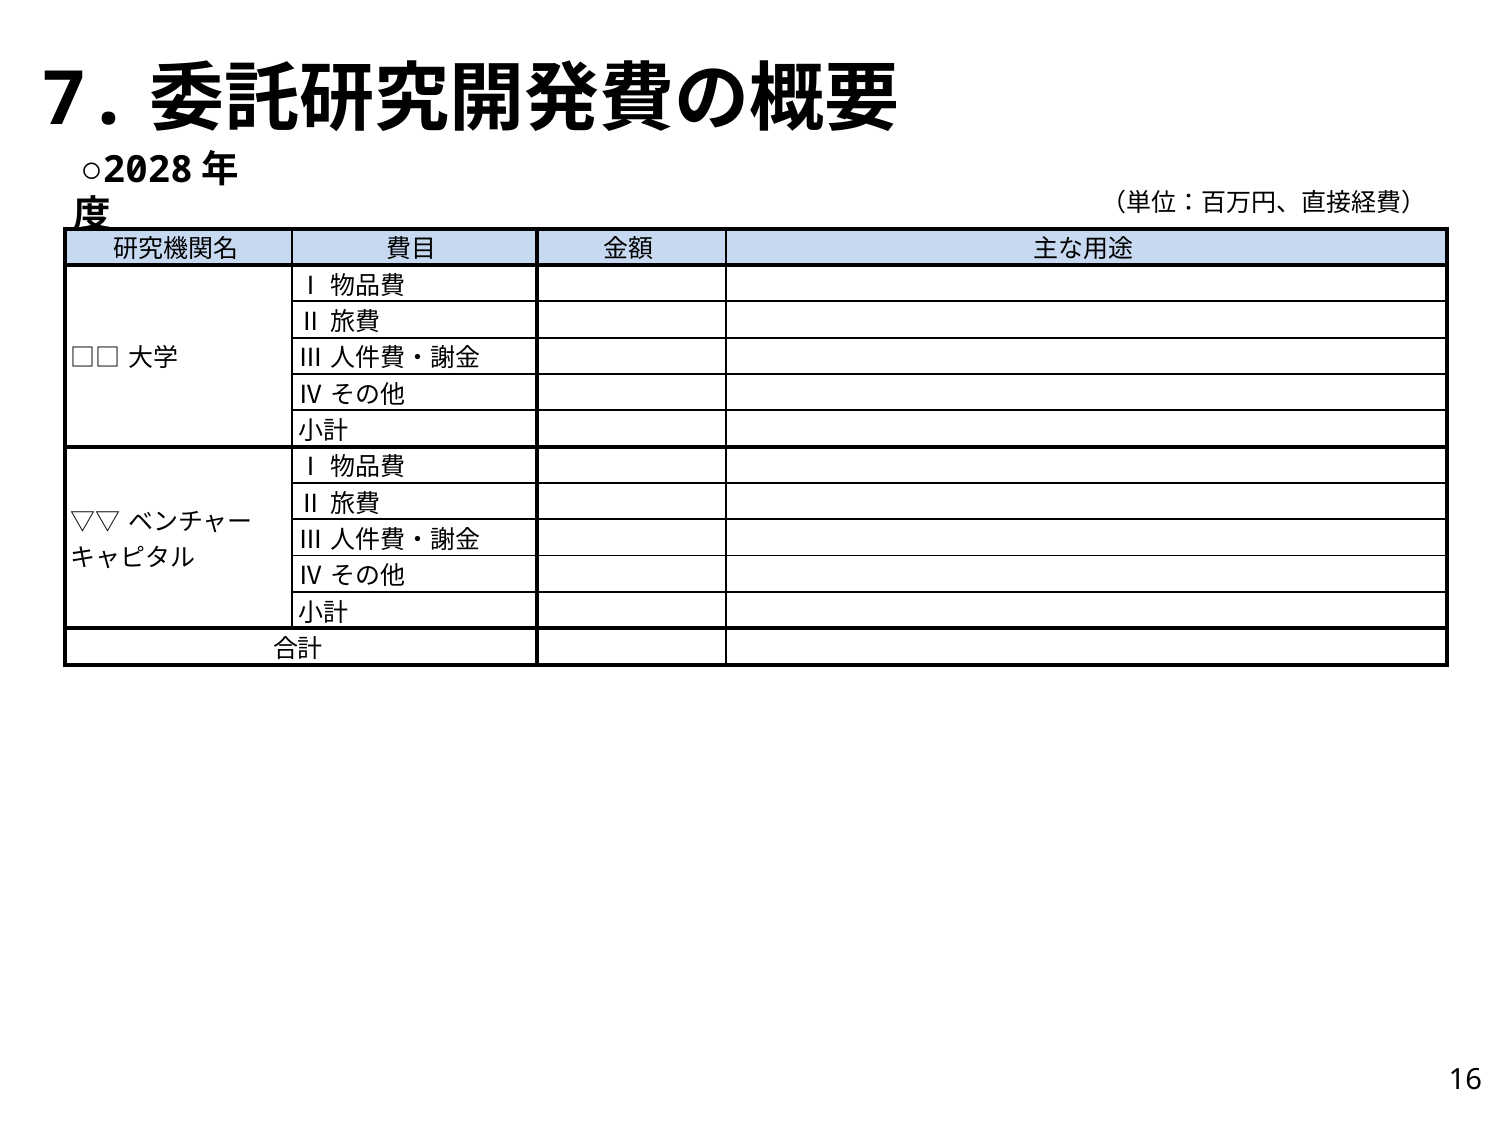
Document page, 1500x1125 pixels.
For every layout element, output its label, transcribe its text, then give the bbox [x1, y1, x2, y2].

table_cell [727, 375, 1445, 409]
table_header 研究機関名 [67, 231, 291, 263]
table_cell [727, 267, 1445, 300]
table_cell Ⅰ物品費 [293, 449, 535, 482]
text_box ○2028年度 [58, 159, 285, 220]
table_cell Ⅱ旅費 [293, 484, 535, 518]
table_cell 小計 [293, 593, 535, 626]
table_cell [539, 449, 725, 482]
table_cell Ⅱ旅費 [293, 302, 535, 337]
table_cell [539, 267, 725, 300]
table_cell [539, 302, 725, 337]
table_cell [727, 630, 1445, 663]
table_cell 合計 [67, 630, 535, 663]
table_header 費目 [293, 231, 535, 263]
table_cell [539, 411, 725, 445]
table_cell ▽▽ベンチャーキャピタル [67, 449, 291, 626]
table_cell [539, 593, 725, 626]
table_cell [539, 520, 725, 555]
table_cell Ⅳその他 [293, 375, 535, 409]
table_cell [727, 449, 1445, 482]
title 7.委託研究開発費の概要 [35, 11, 1465, 178]
slide_number 16 [1346, 1051, 1489, 1111]
table_cell Ⅰ物品費 [293, 267, 535, 300]
table_cell [727, 593, 1445, 626]
table_cell [539, 339, 725, 373]
table_cell [727, 520, 1445, 555]
table_cell [539, 484, 725, 518]
text_box （単位：百万円、直接経費） [1080, 178, 1447, 224]
table_header 金額 [539, 231, 725, 263]
table_cell Ⅲ人件費・謝金 [293, 520, 535, 555]
table_header 主な用途 [727, 231, 1445, 263]
table_cell [727, 556, 1445, 591]
table_cell [727, 484, 1445, 518]
table_cell [727, 339, 1445, 373]
table_cell [727, 302, 1445, 337]
table_cell Ⅳその他 [293, 556, 535, 591]
table_cell [539, 556, 725, 591]
table_cell [727, 411, 1445, 445]
table_cell 小計 [293, 411, 535, 445]
table_cell [539, 375, 725, 409]
table_cell [539, 630, 725, 663]
table_cell Ⅲ人件費・謝金 [293, 339, 535, 373]
table_cell □□大学 [67, 267, 291, 445]
